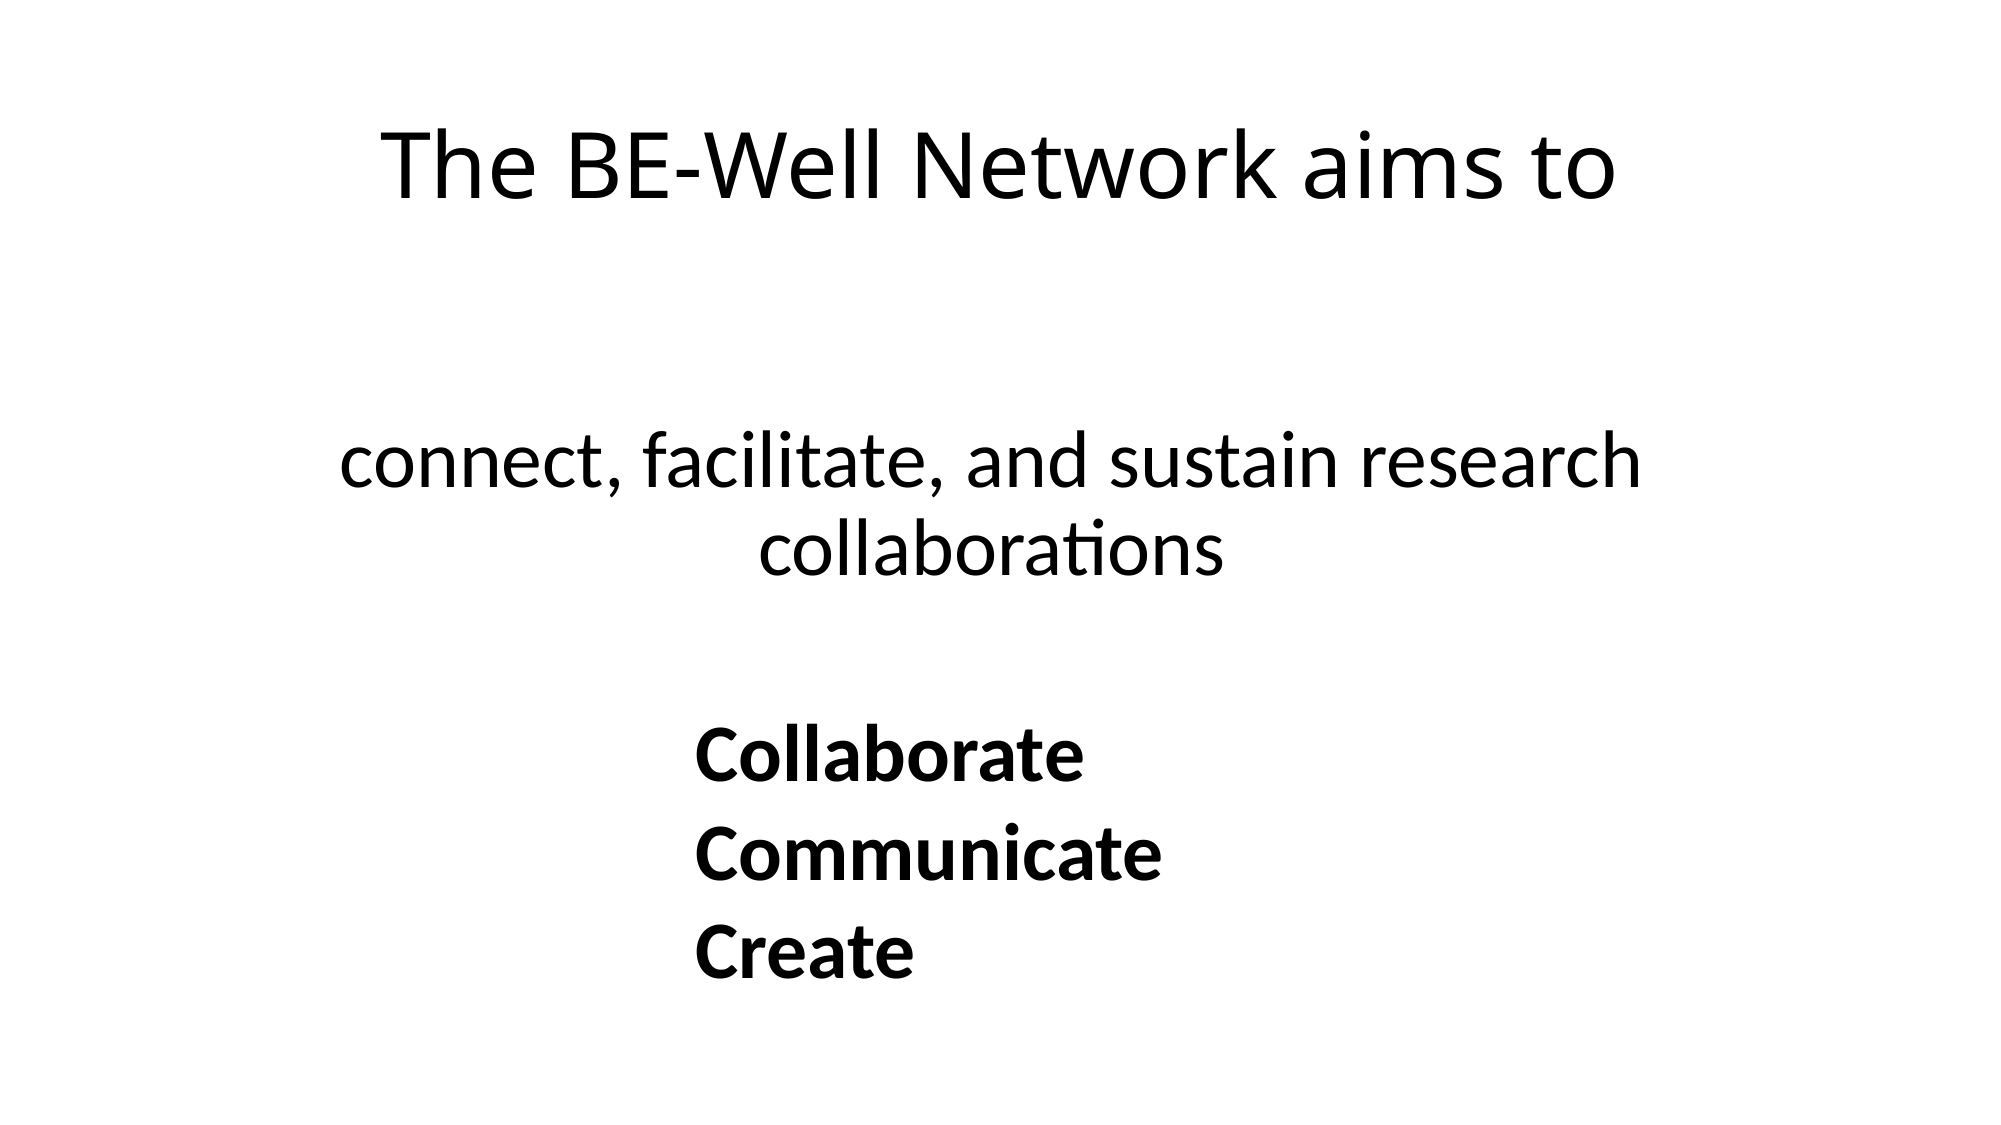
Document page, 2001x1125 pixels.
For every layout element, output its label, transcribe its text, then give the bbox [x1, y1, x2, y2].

list connect, facilitate, and sustain research collaborations Collaborate Communicate Create [129, 291, 1855, 1005]
title The BE-Well Network aims to [137, 59, 1863, 278]
